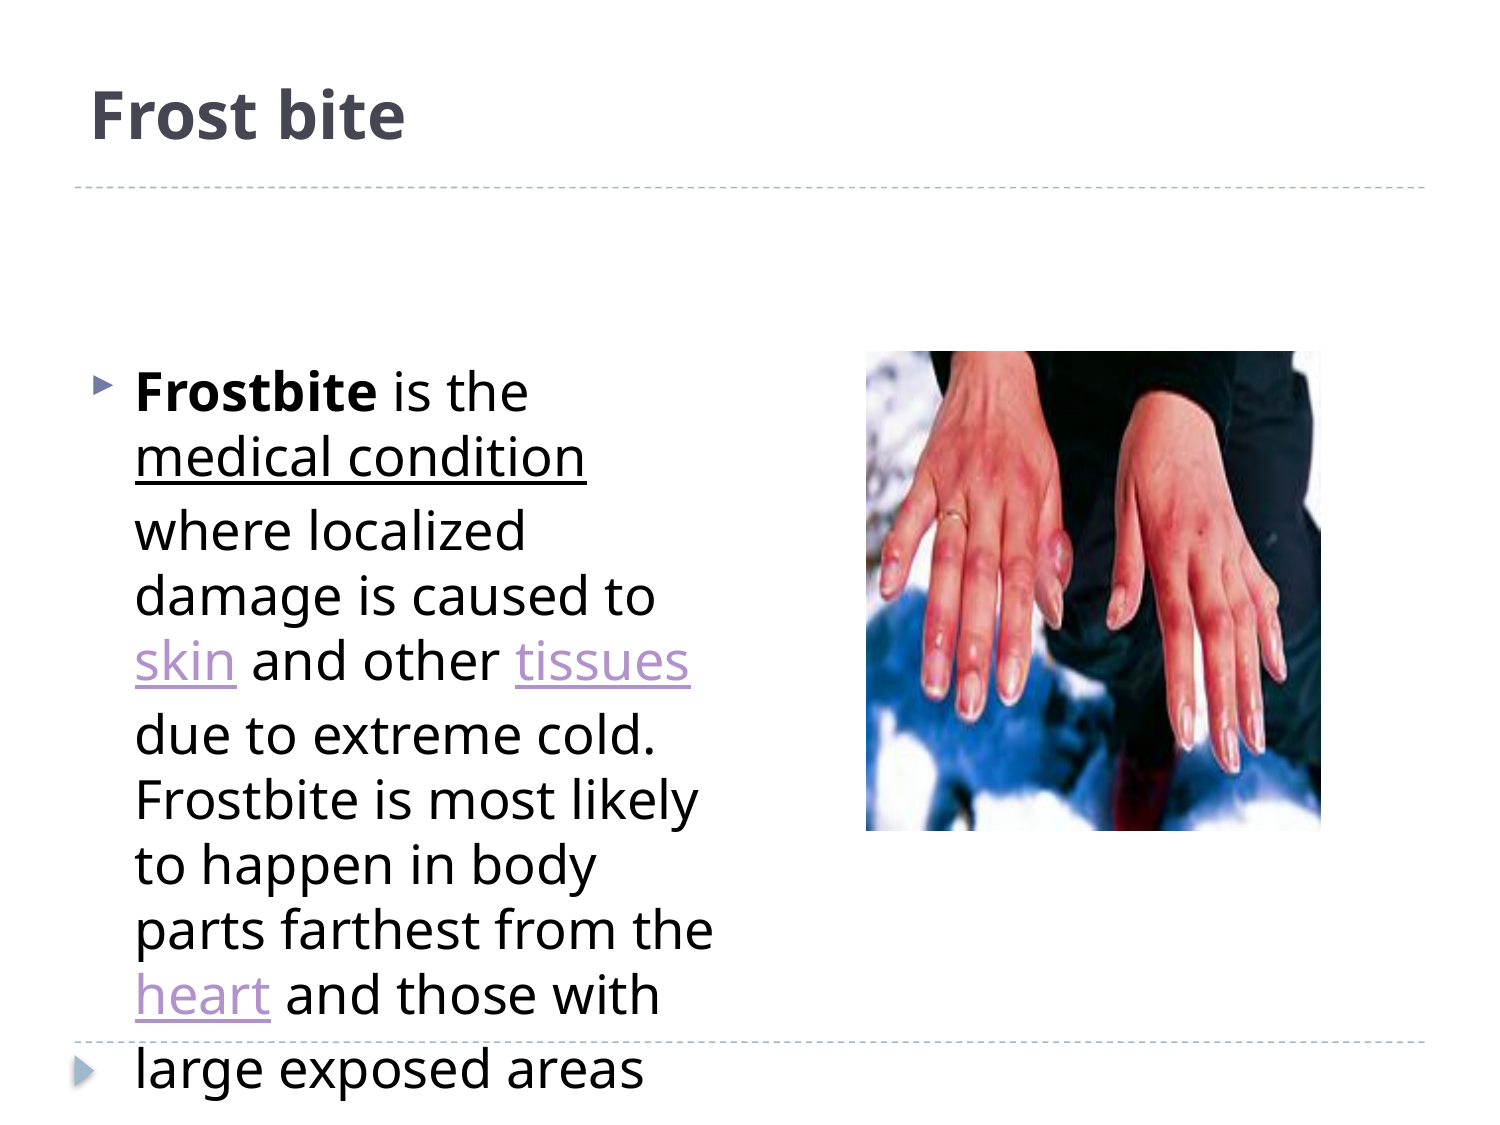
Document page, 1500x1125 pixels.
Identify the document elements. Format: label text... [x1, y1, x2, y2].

title Frost bite [75, 37, 1425, 188]
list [866, 351, 1321, 831]
list Frostbite is the medical condition where localized damage is caused to skin and other tissues due to extreme cold. Frostbite is most likely to happen in body parts farthest from the heart and those with large exposed areas [75, 350, 738, 1013]
